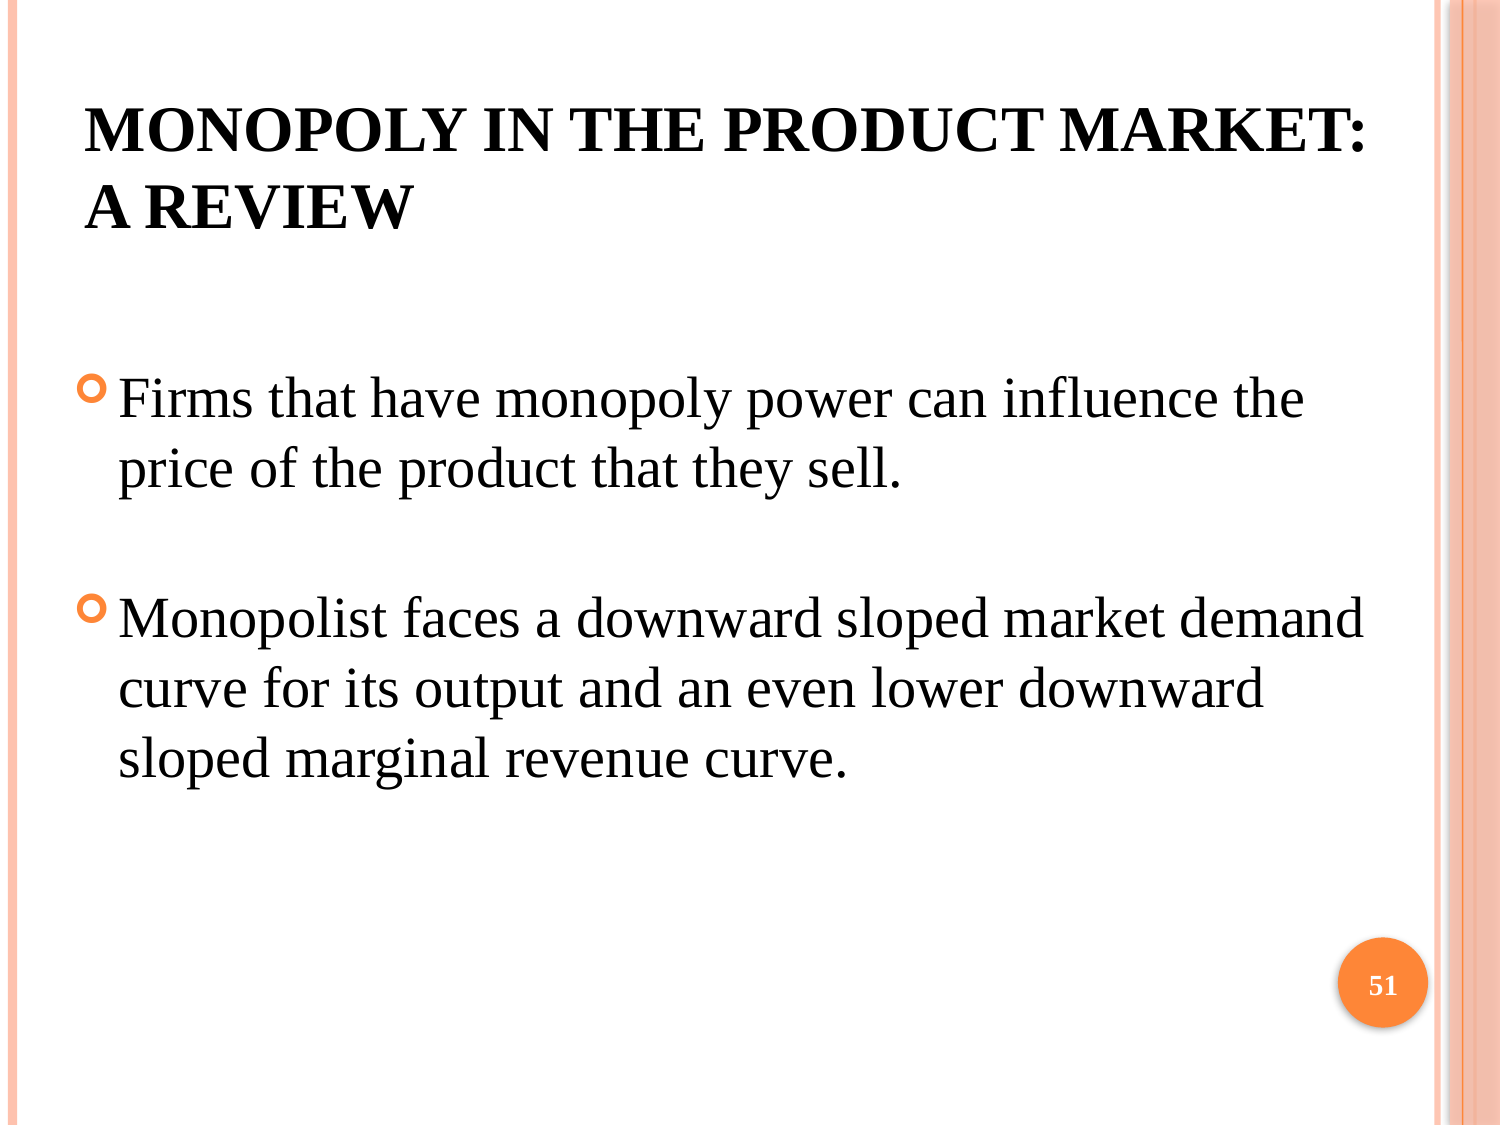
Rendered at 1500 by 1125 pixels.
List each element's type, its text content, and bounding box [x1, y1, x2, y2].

list Firms that have monopoly power can influence the price of the product that they sell. Monopolist faces a downward sloped market demand curve for its output and an even lower downward sloped marginal revenue curve. [58, 351, 1409, 1020]
slide_number 51 [1333, 940, 1434, 1026]
title Monopoly in the Product Market: A Review [70, 46, 1409, 282]
